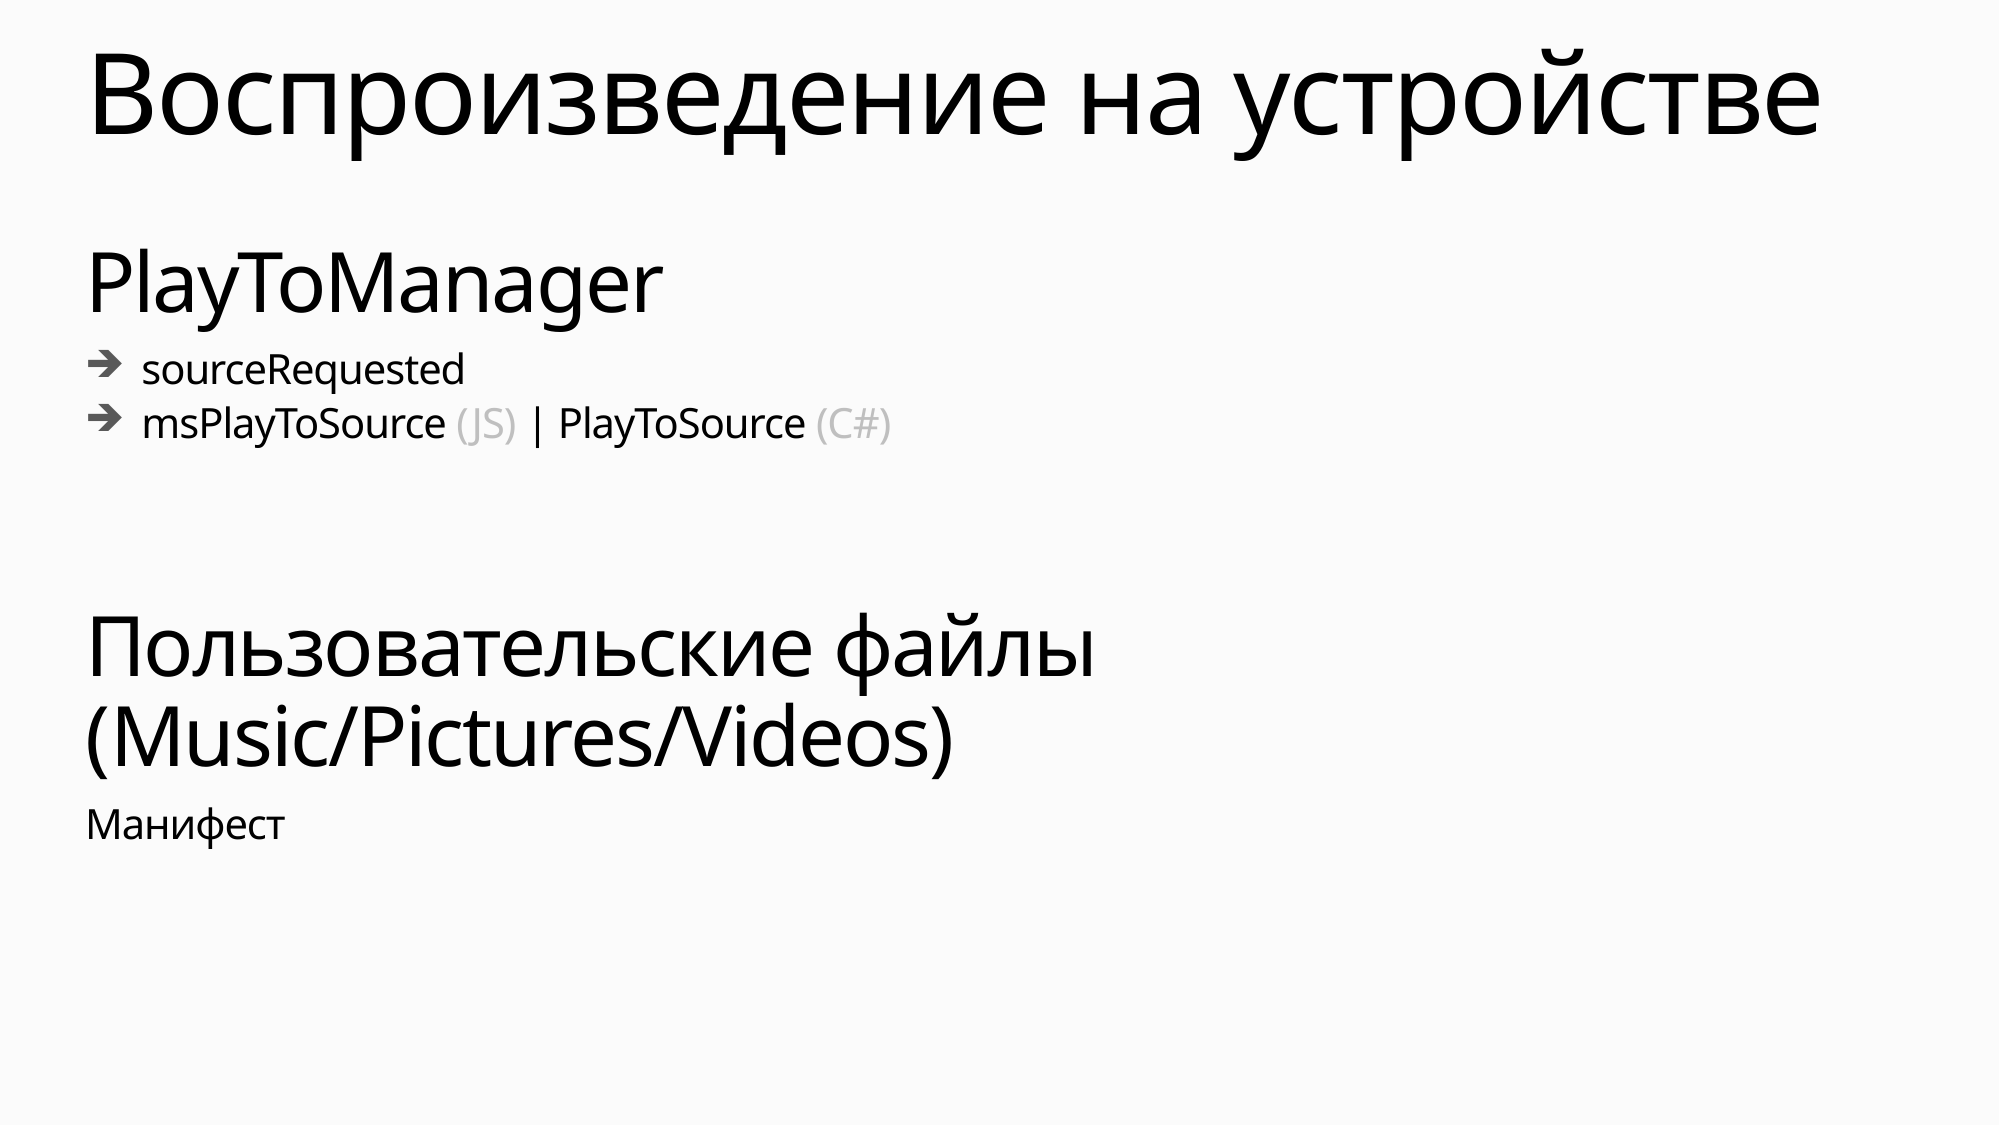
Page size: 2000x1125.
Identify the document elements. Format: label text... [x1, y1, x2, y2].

title Воспроизведение на устройстве [85, 37, 1914, 161]
list PlayToManager sourceRequested msPlayToSource (JS) | PlayToSource (C#) Пользовательские файлы (Music/Pictures/Videos) Манифест [85, 240, 1914, 721]
